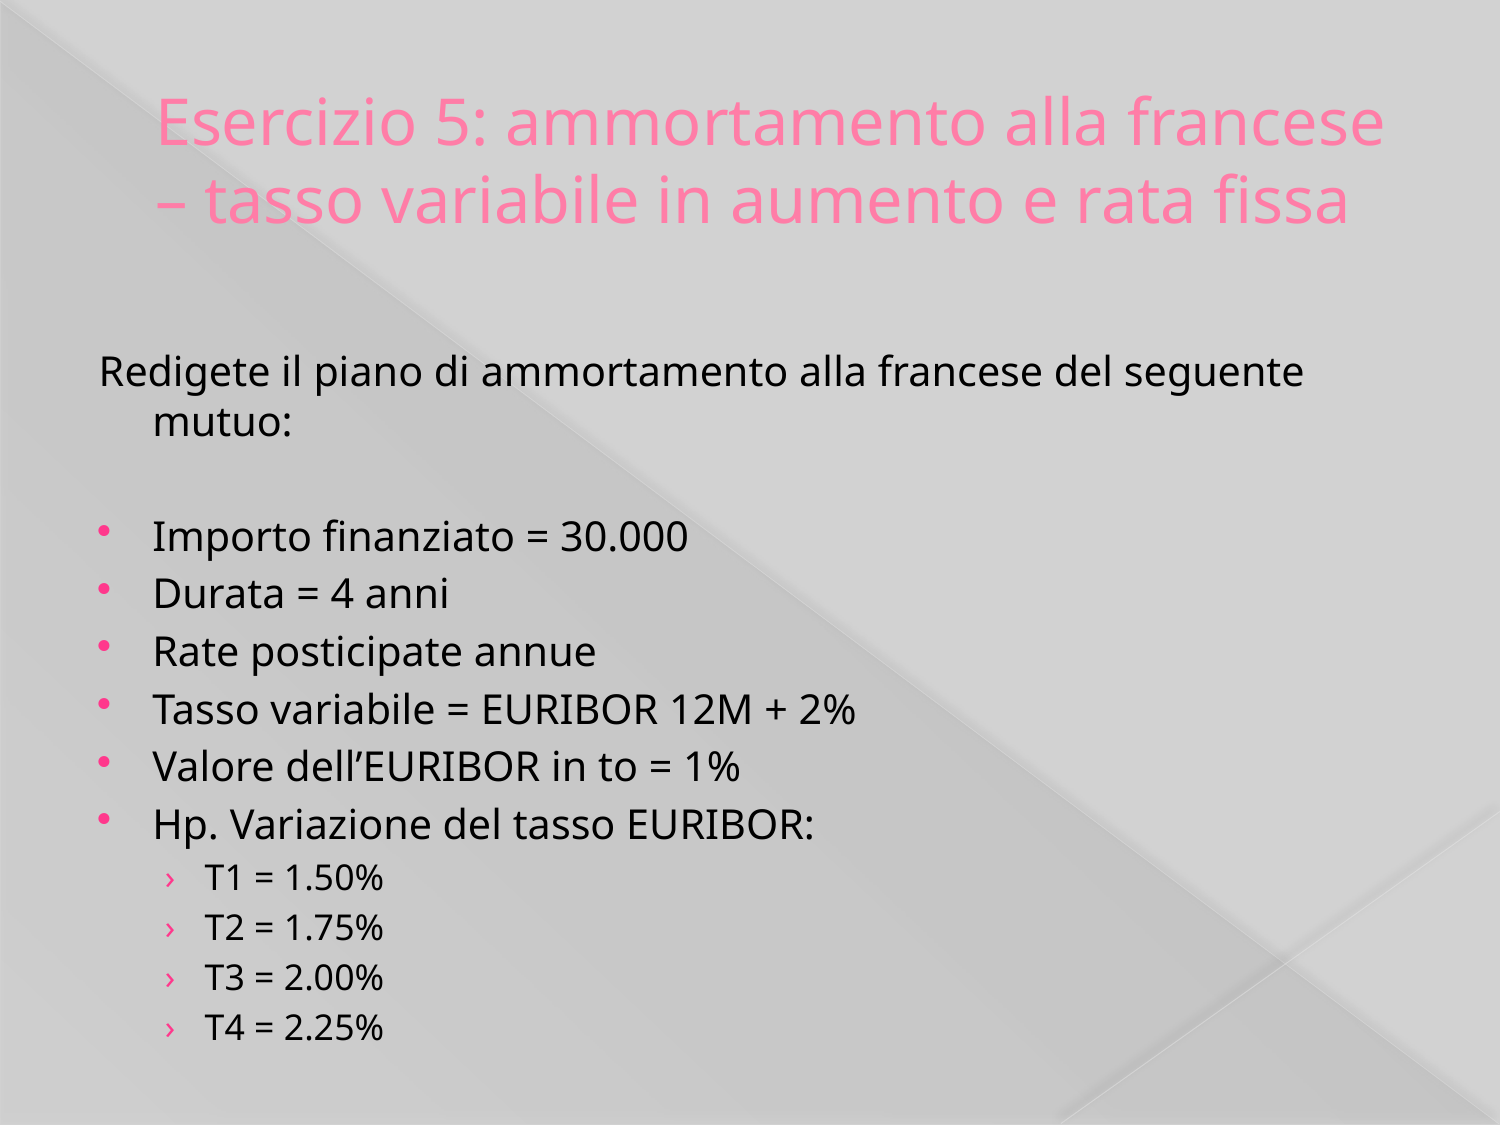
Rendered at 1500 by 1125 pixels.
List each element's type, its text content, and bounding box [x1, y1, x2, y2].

list Redigete il piano di ammortamento alla francese del seguente mutuo: Importo finanziato = 30.000 Durata = 4 anni Rate posticipate annue Tasso variabile = EURIBOR 12M + 2% Valore dell’EURIBOR in to = 1% Hp. Variazione del tasso EURIBOR: T1 = 1.50% T2 = 1.75% T3 = 2.00% T4 = 2.25% [75, 338, 1425, 1059]
title Esercizio 5: ammortamento alla francese – tasso variabile in aumento e rata fissa [75, 43, 1425, 274]
